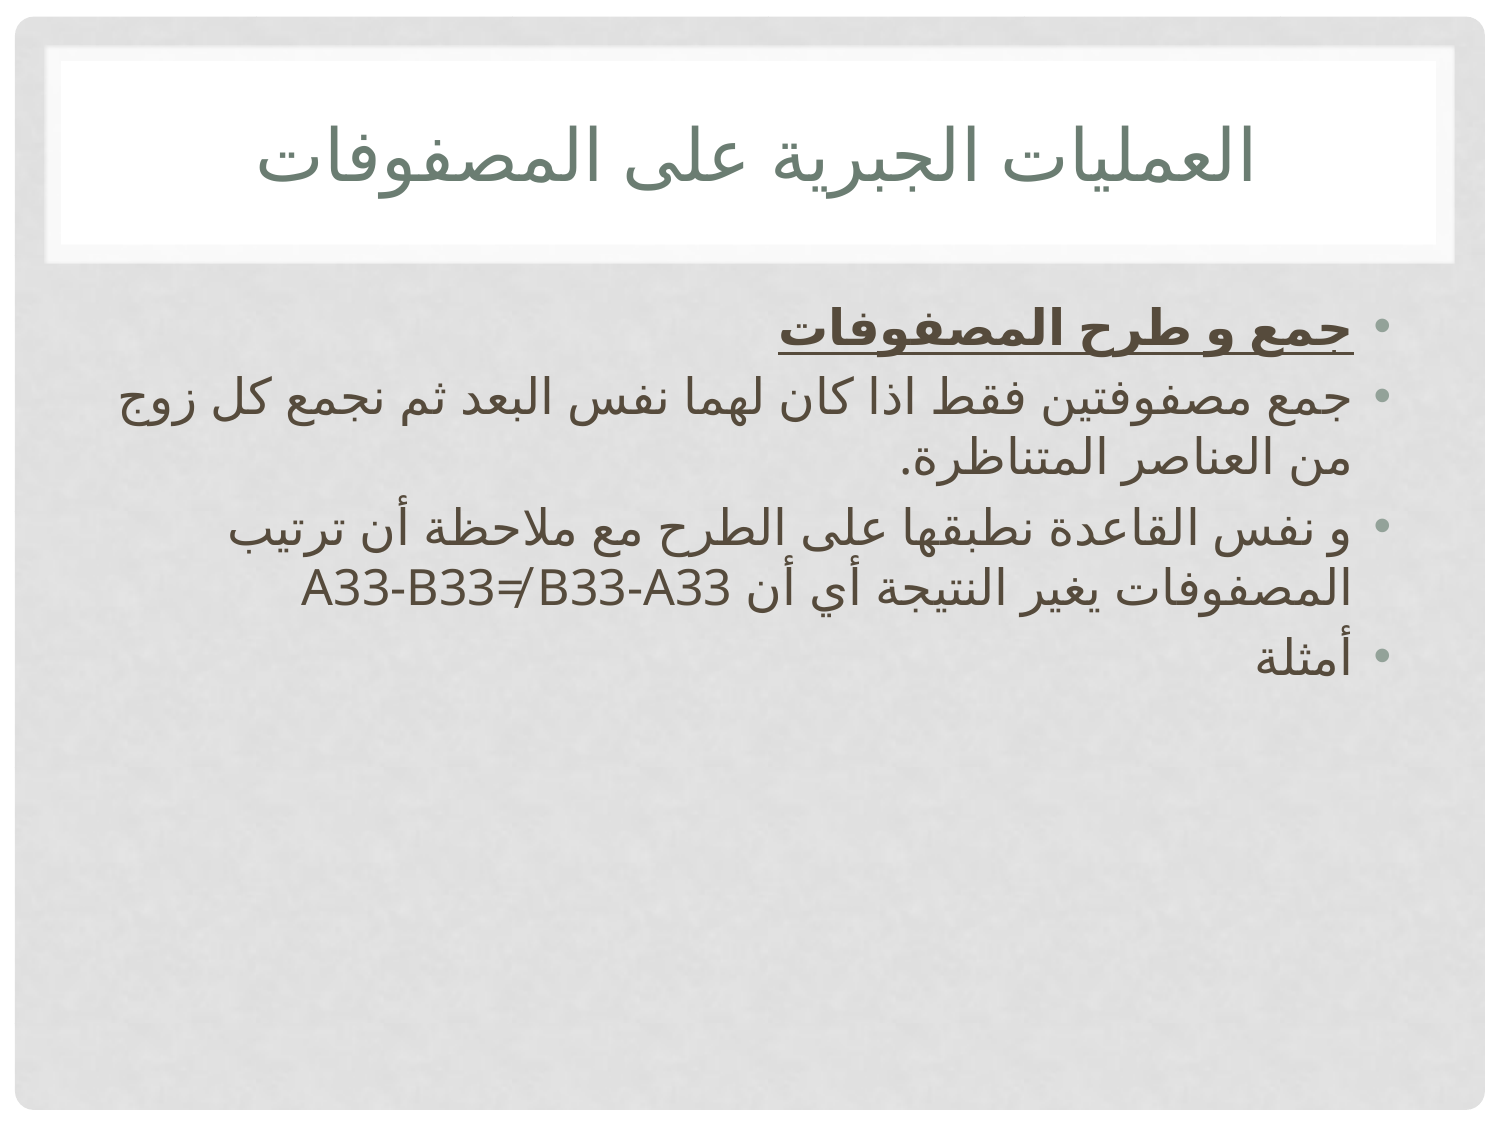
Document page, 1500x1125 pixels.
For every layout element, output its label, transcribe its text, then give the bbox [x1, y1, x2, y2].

title العمليات الجبرية على المصفوفات [69, 66, 1425, 238]
list جمع و طرح المصفوفات جمع مصفوفتين فقط اذا كان لهما نفس البعد ثم نجمع كل زوج من العناصر المتناظرة. و نفس القاعدة نطبقها على الطرح مع ملاحظة أن ترتيب المصفوفات يغير النتيجة أي أن A33-B33≠ B33-A33 أمثلة [75, 287, 1425, 1005]
